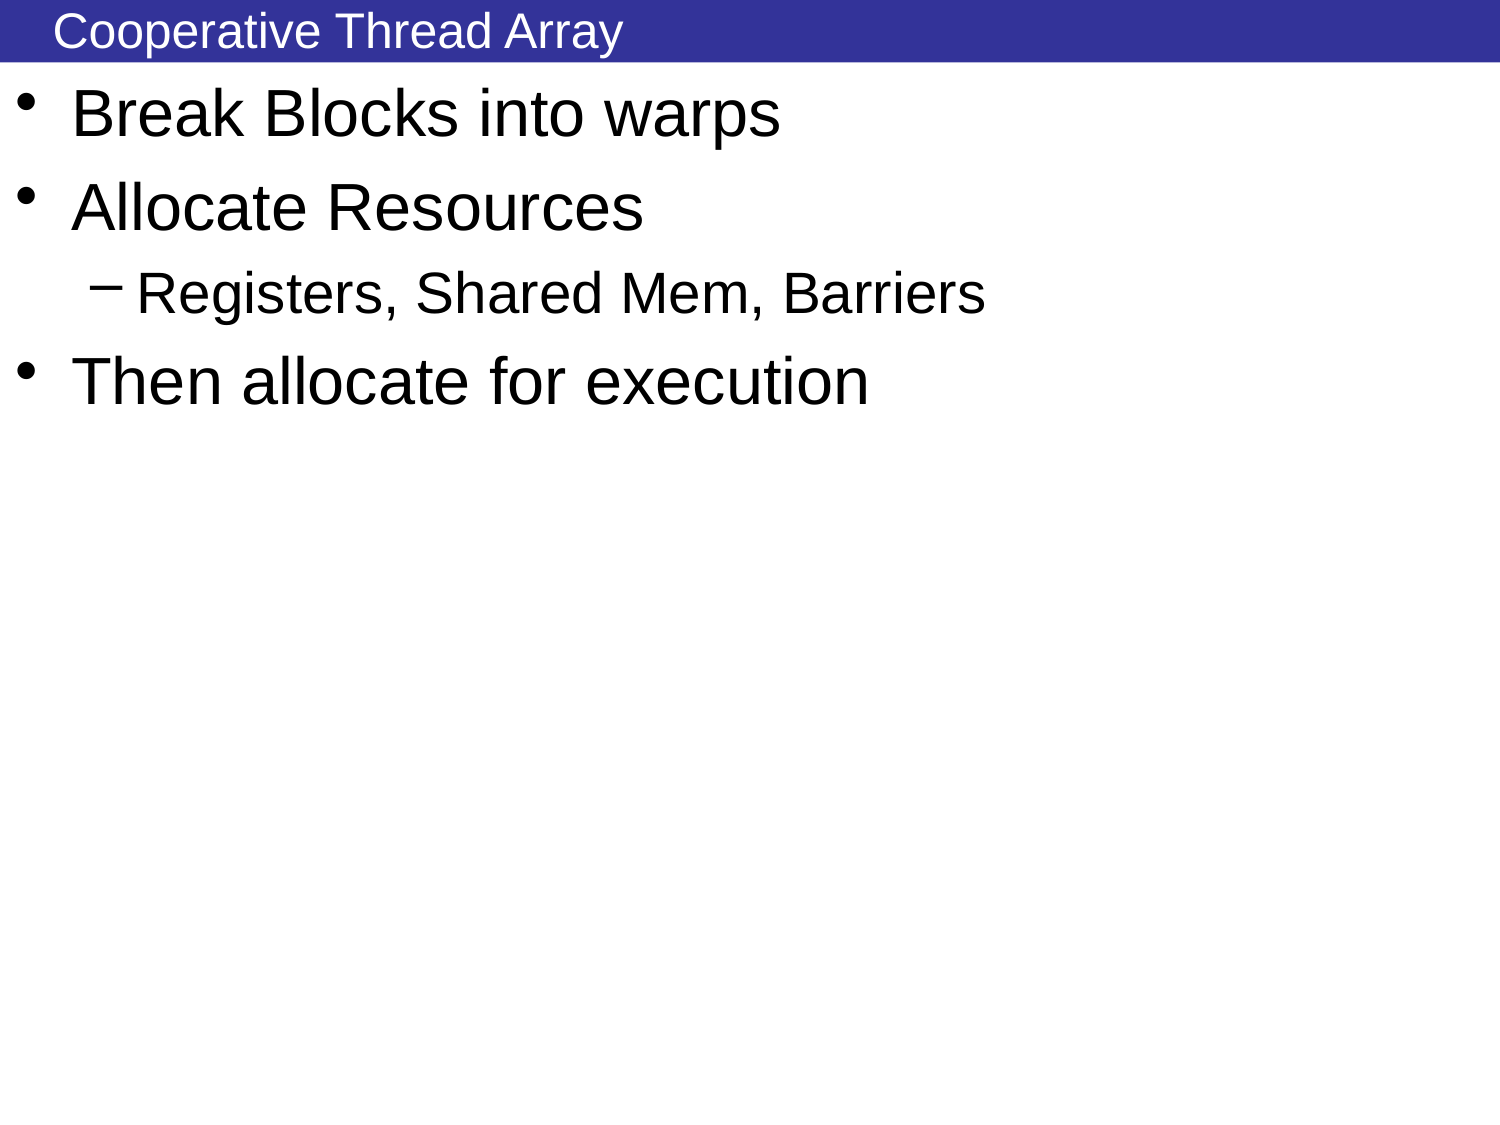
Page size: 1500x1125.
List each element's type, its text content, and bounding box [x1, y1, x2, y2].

list Break Blocks into warps Allocate Resources Registers, Shared Mem, Barriers Then allocate for execution [0, 62, 1500, 1125]
title Cooperative Thread Array [37, 7, 1426, 51]
